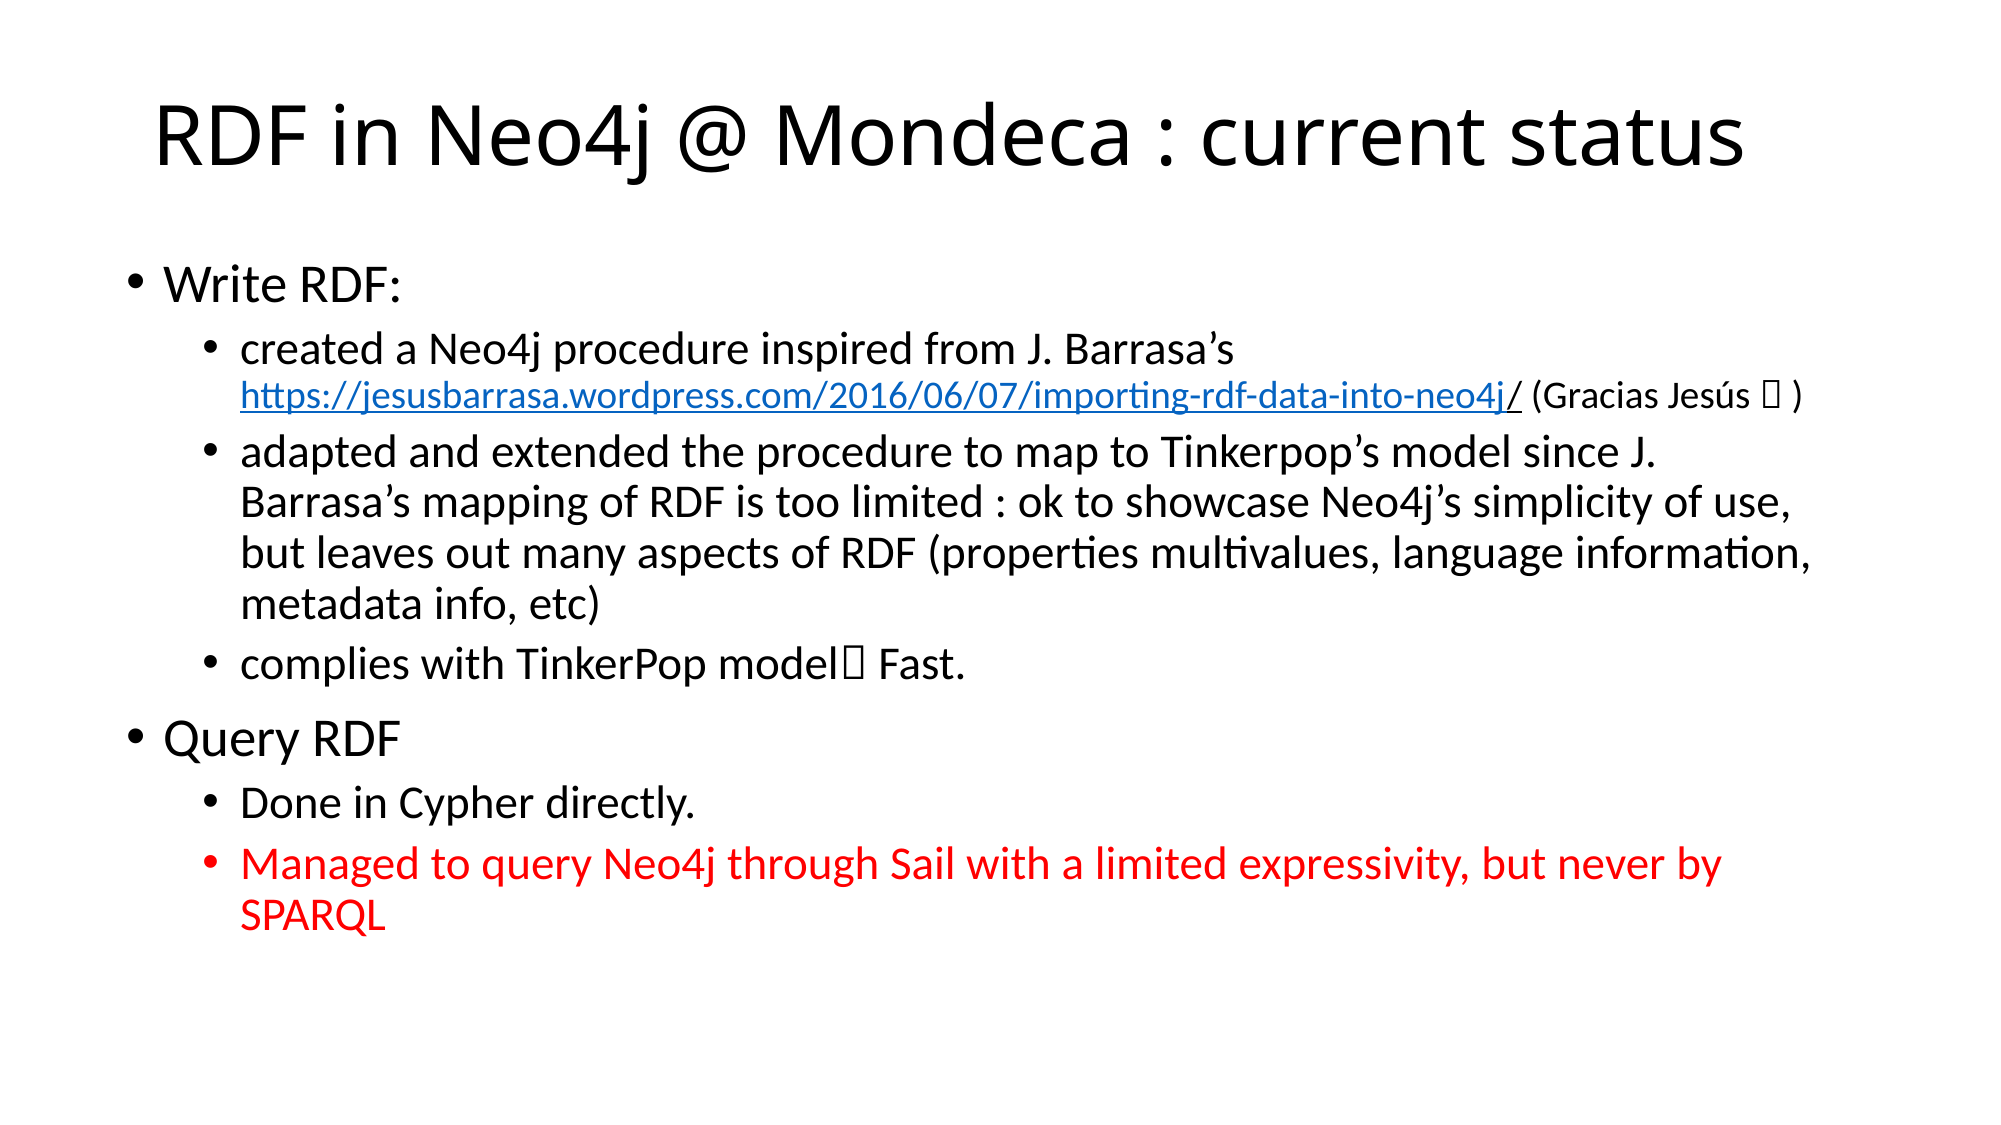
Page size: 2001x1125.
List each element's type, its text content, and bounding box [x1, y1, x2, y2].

list Write RDF: created a Neo4j procedure inspired from J. Barrasa’s https://jesusbarrasa.wordpress.com/2016/06/07/importing-rdf-data-into-neo4j/ (Gracias Jesús  ) adapted and extended the procedure to map to Tinkerpop’s model since J. Barrasa’s mapping of RDF is too limited : ok to showcase Neo4j’s simplicity of use, but leaves out many aspects of RDF (properties multivalues, language information, metadata info, etc) complies with TinkerPop model Fast. Query RDF Done in Cypher directly. Managed to query Neo4j through Sail with a limited expressivity, but never by SPARQL [111, 247, 1836, 962]
title RDF in Neo4j @ Mondeca : current status [137, 30, 1863, 248]
